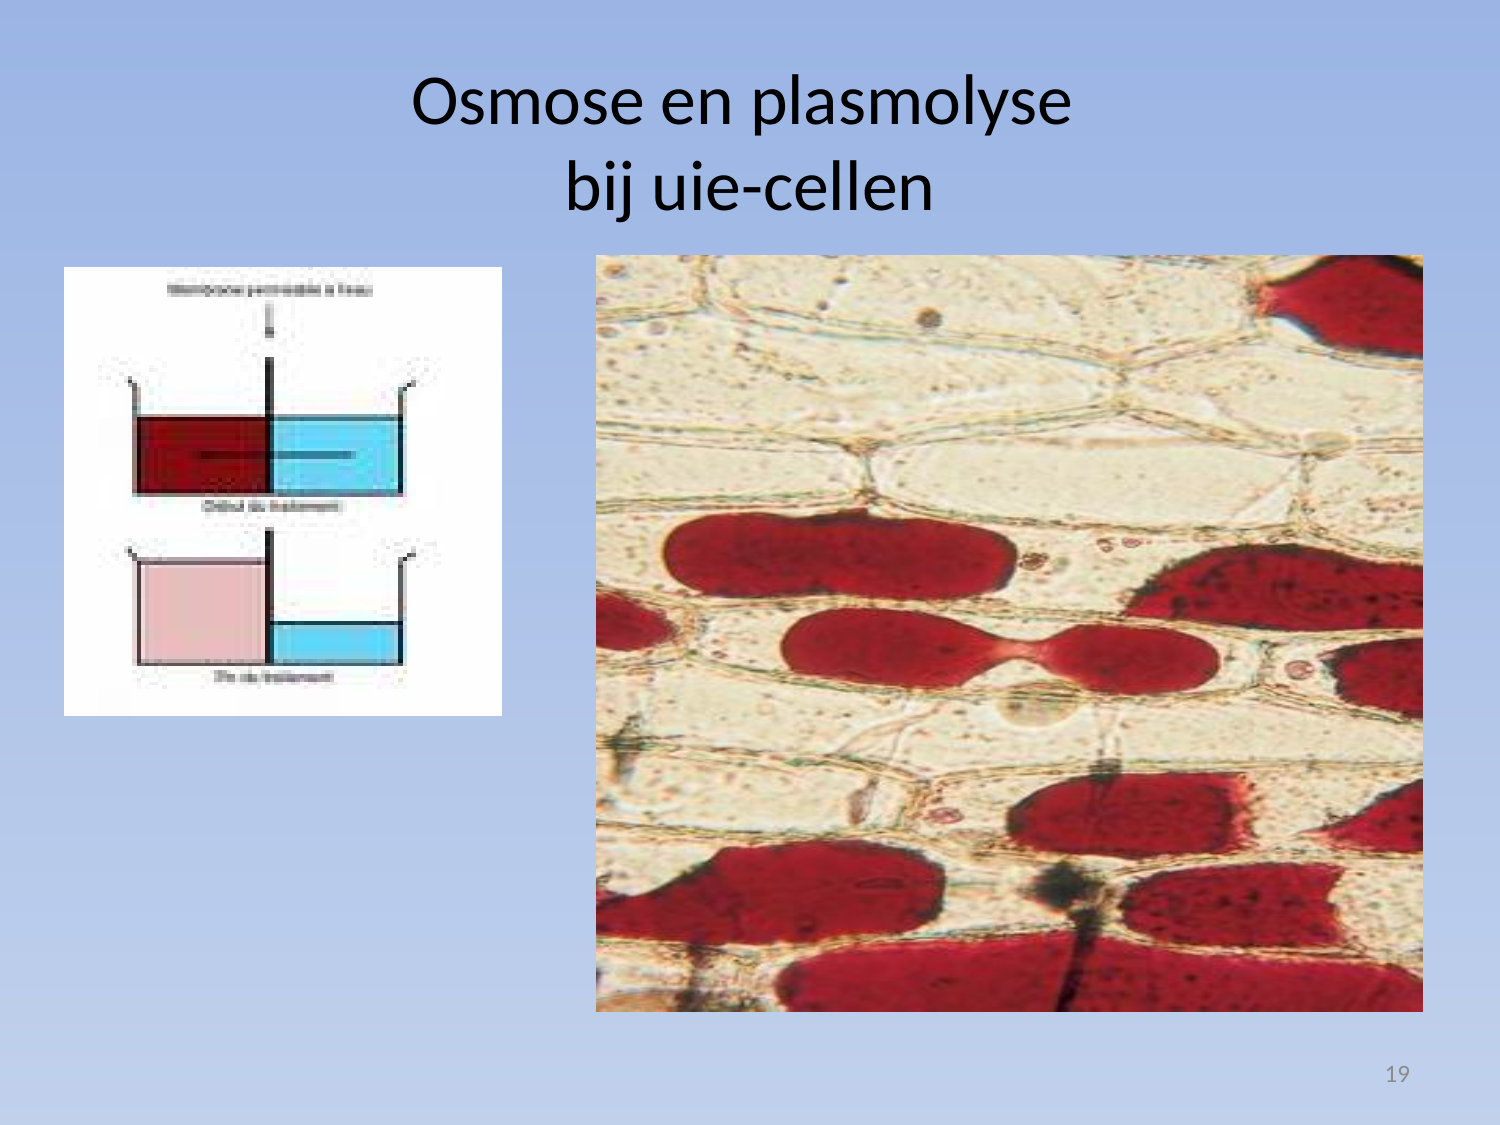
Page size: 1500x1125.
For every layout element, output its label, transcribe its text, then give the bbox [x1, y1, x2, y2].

picture [596, 255, 1423, 1012]
title Osmose en plasmolyse bij uie-cellen [75, 45, 1425, 233]
picture [64, 266, 502, 717]
slide_number 19 [1074, 1042, 1425, 1103]
